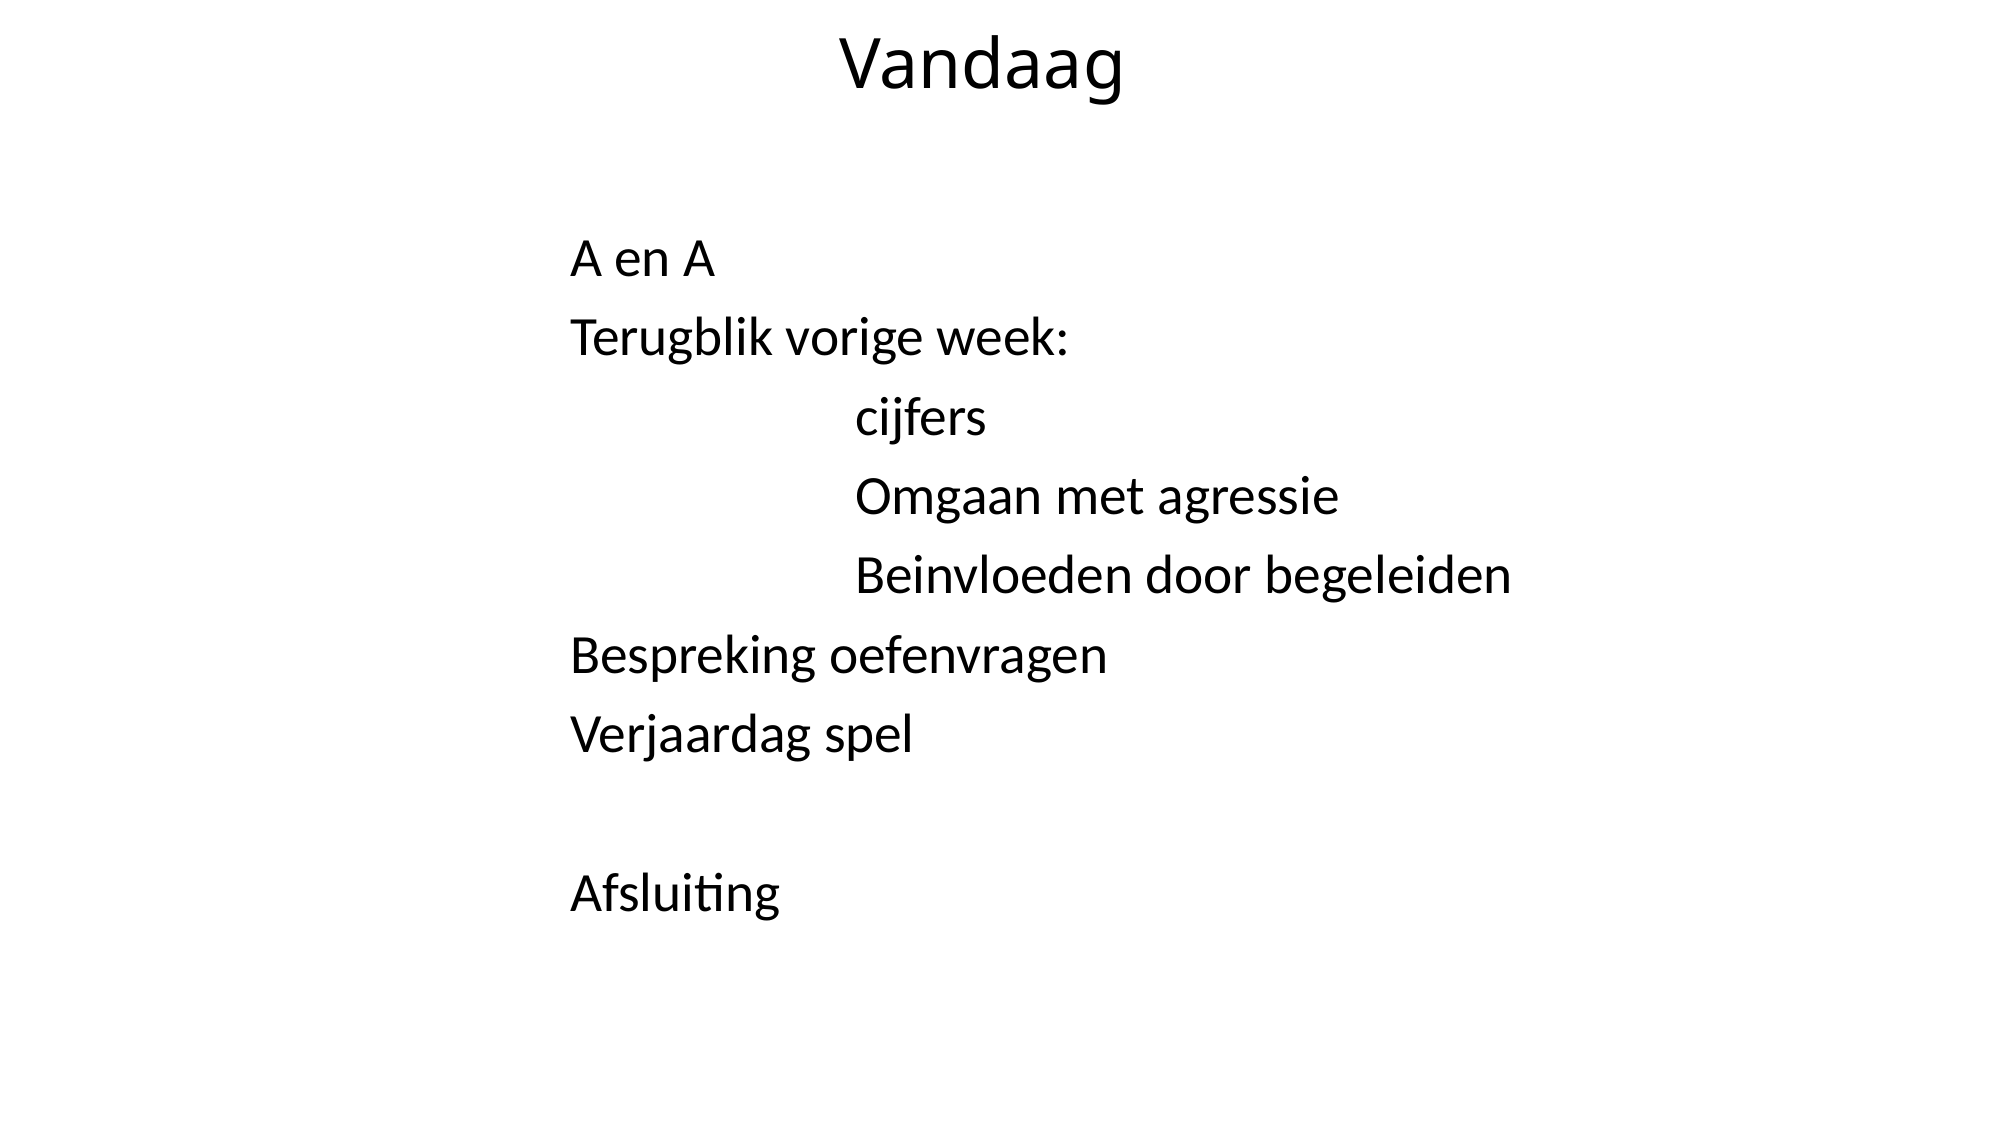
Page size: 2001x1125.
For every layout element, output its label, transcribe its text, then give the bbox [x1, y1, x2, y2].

title Vandaag [824, 0, 1176, 131]
list A en A Terugblik vorige week: cijfers Omgaan met agressie Beinvloeden door begeleiden Bespreking oefenvragen Verjaardag spel Afsluiting [555, 221, 1625, 935]
